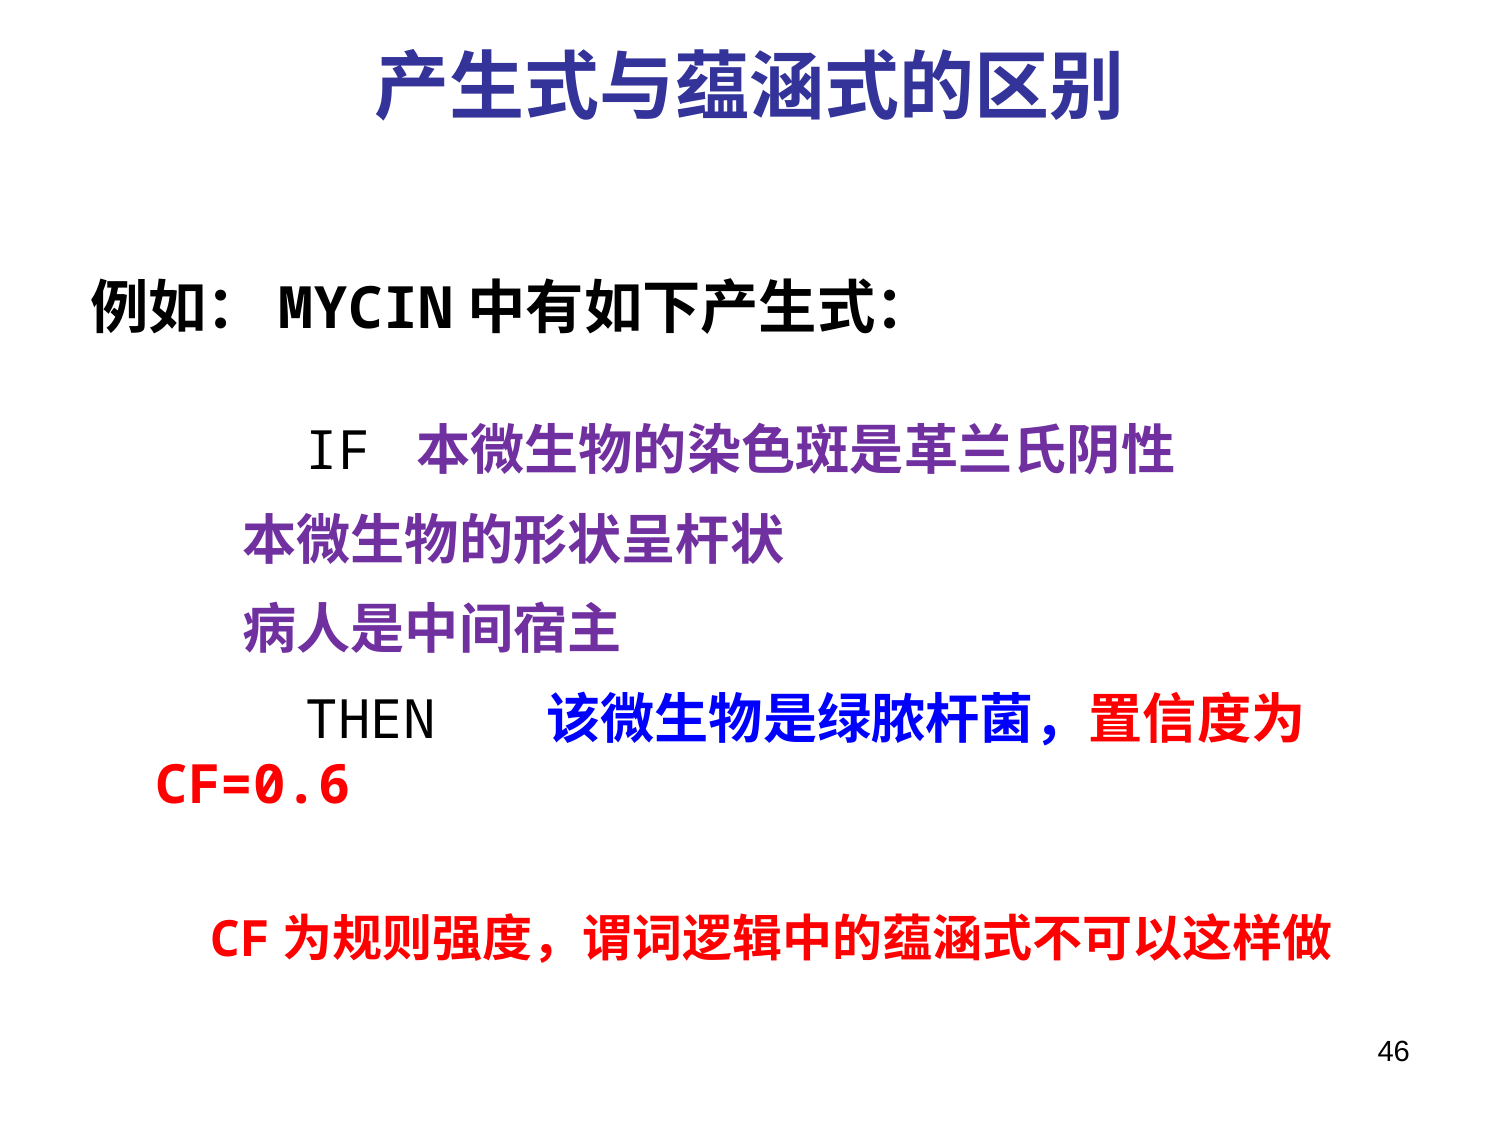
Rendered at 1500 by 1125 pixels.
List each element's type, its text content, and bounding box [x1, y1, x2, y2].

title 产生式与蕴涵式的区别 [48, 11, 1450, 155]
slide_number 46 [1074, 1024, 1425, 1103]
list 例如：MYCIN中有如下产生式： IF 本微生物的染色斑是革兰氏阴性 本微生物的形状呈杆状 病人是中间宿主 THEN 该微生物是绿脓杆菌，置信度为CF=0.6 CF为规则强度，谓词逻辑中的蕴涵式不可以这样做 [75, 262, 1425, 1005]
